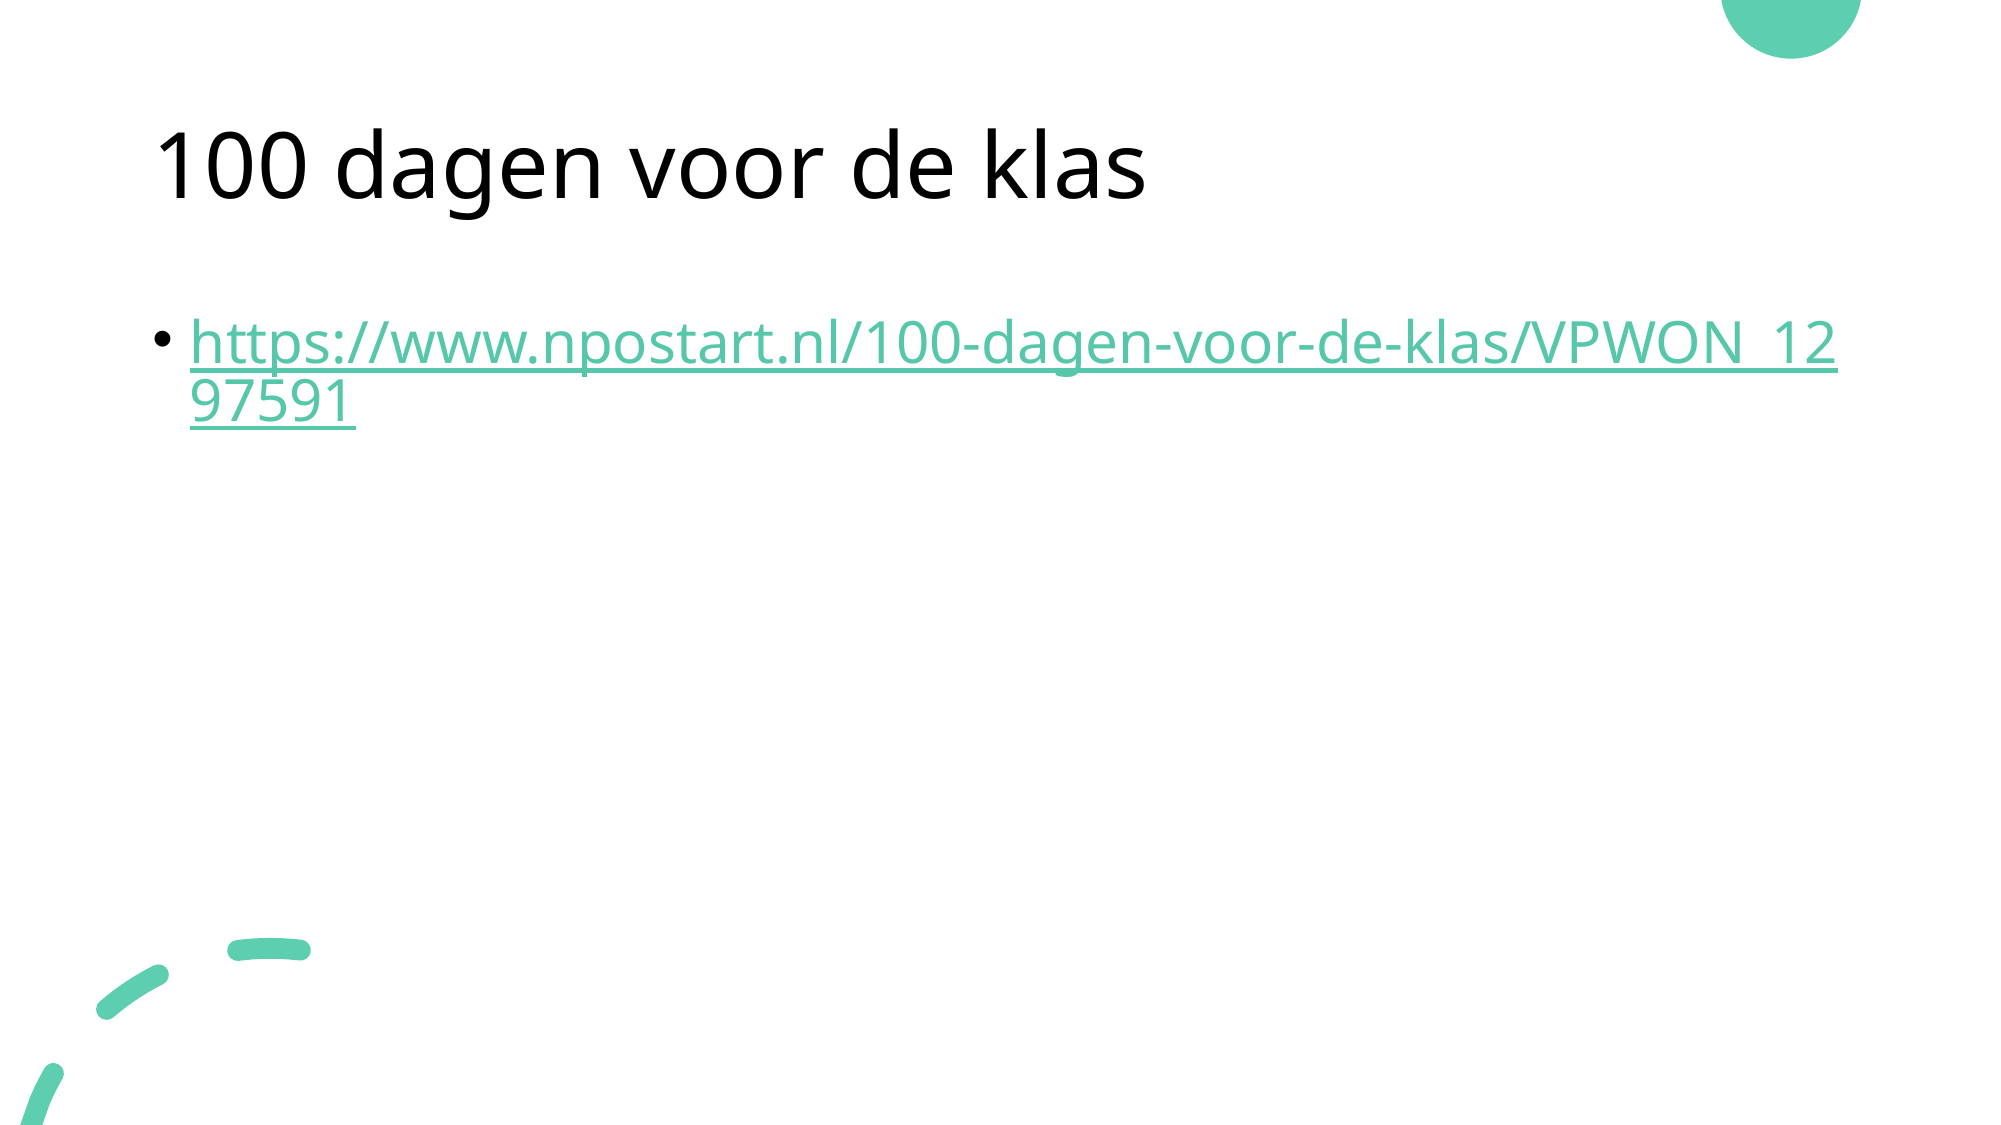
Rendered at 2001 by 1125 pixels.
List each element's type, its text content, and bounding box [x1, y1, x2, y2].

title 100 dagen voor de klas [137, 59, 1863, 278]
list https://www.npostart.nl/100-dagen-voor-de-klas/VPWON_1297591 [137, 299, 1863, 933]
